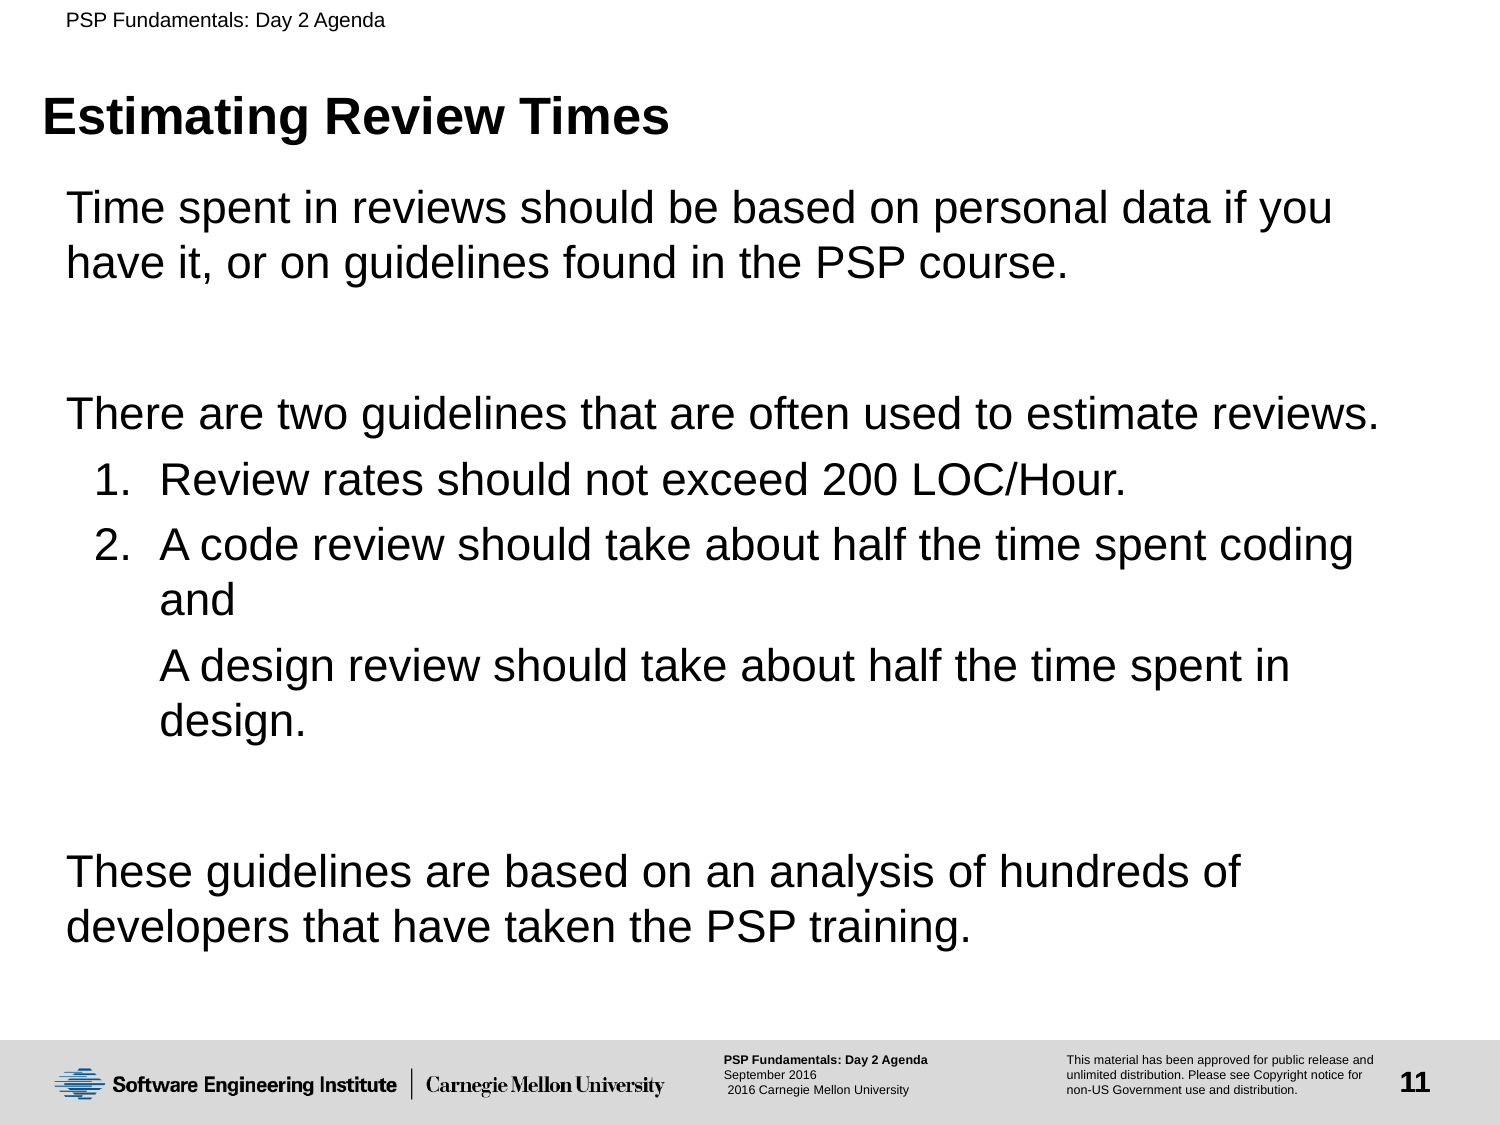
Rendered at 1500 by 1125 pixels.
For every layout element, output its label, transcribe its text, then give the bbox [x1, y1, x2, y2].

title Estimating Review Times [42, 89, 1438, 147]
picture [46, 1061, 673, 1104]
list Time spent in reviews should be based on personal data if you have it, or on guidelines found in the PSP course. There are two guidelines that are often used to estimate reviews. Review rates should not exceed 200 LOC/Hour. A code review should take about half the time spent coding and A design review should take about half the time spent in design. These guidelines are based on an analysis of hundreds of developers that have taken the PSP training. [65, 177, 1431, 1000]
